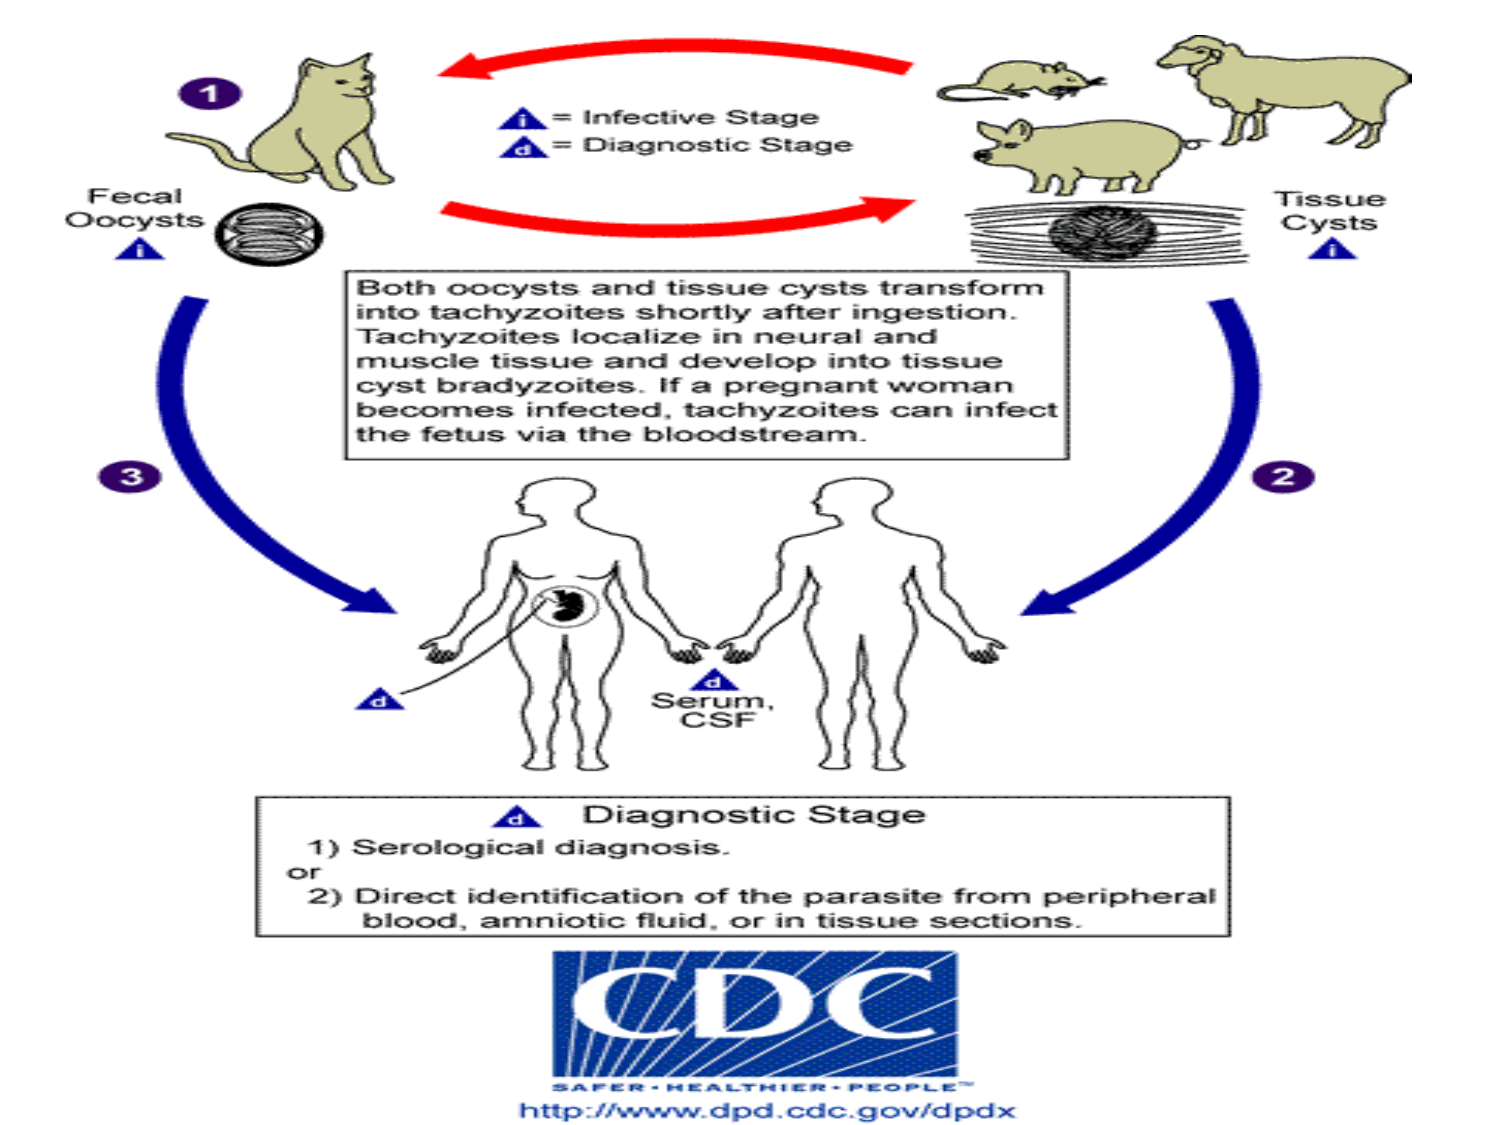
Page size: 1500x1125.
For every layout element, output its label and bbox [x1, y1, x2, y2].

picture [64, 34, 1412, 1125]
